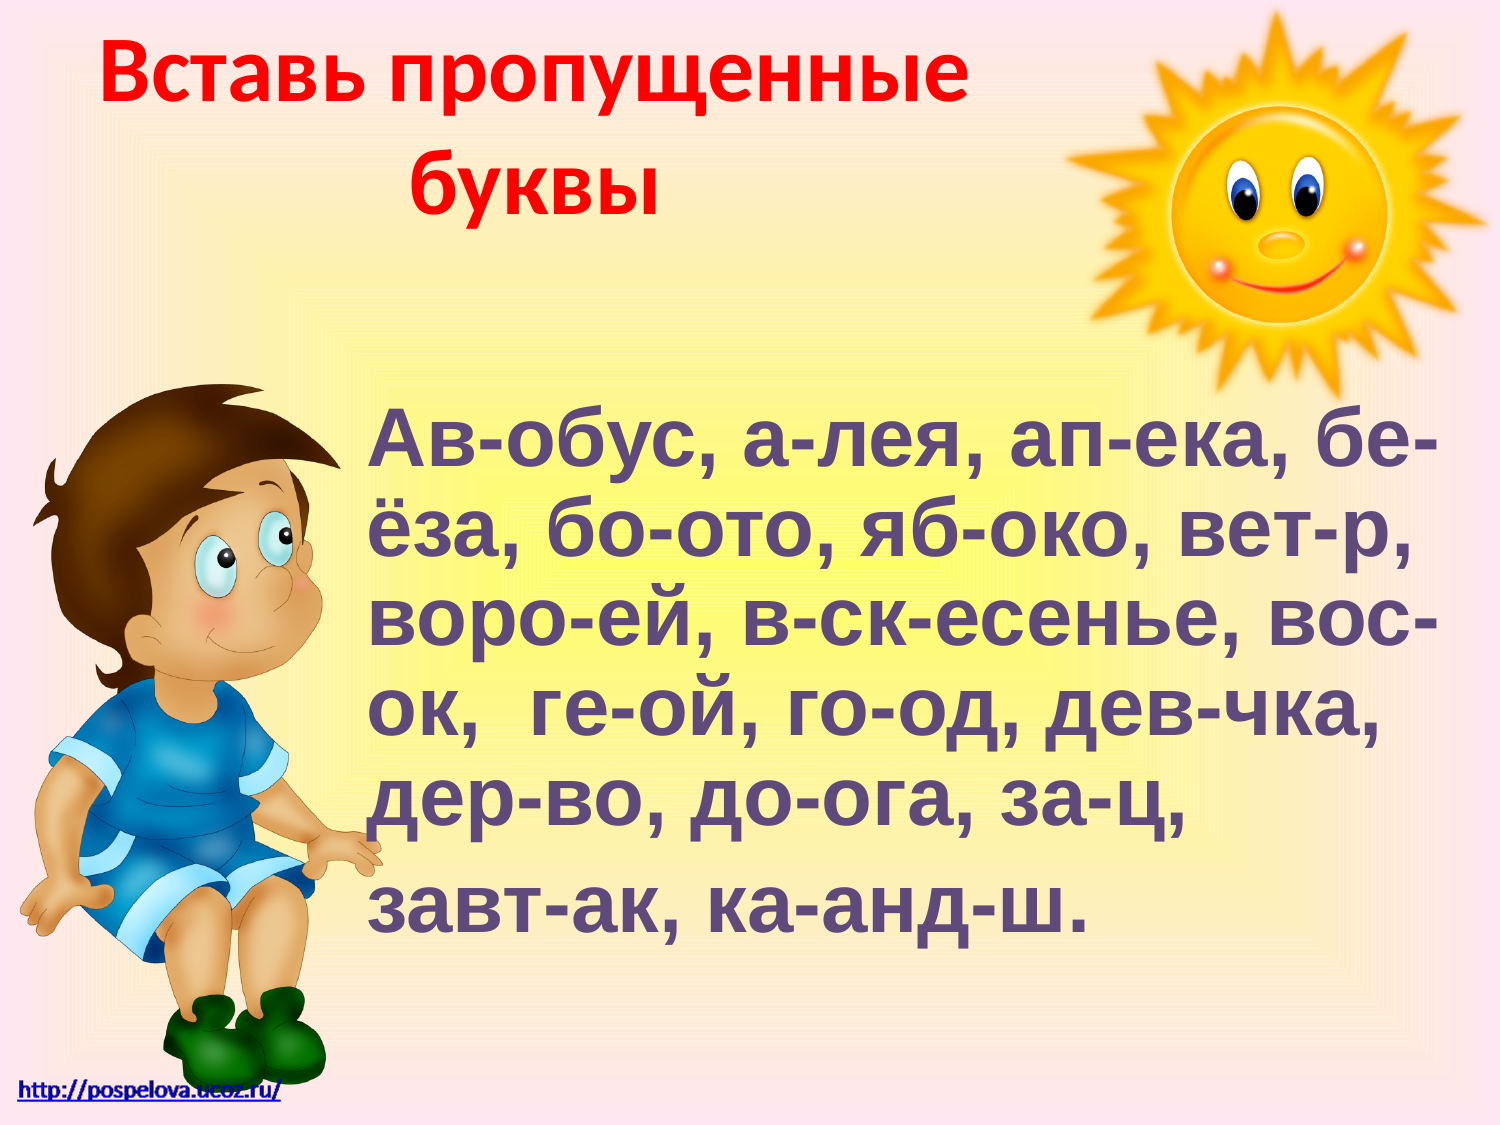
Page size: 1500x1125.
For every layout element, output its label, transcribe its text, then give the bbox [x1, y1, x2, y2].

picture [1054, 0, 1500, 446]
title Вставь пропущенные буквы [23, 0, 1048, 242]
subtitle Ав-обус, а-лея, ап-ека, бе-ёза, бо-ото, яб-око, вет-р, воро-ей, в-ск-есенье, вос-ок, ге-ой, го-од, дев-чка, дер-во, до-ога, за-ц, завт-ак, ка-анд-ш. [351, 386, 1477, 1055]
picture [0, 363, 450, 1125]
